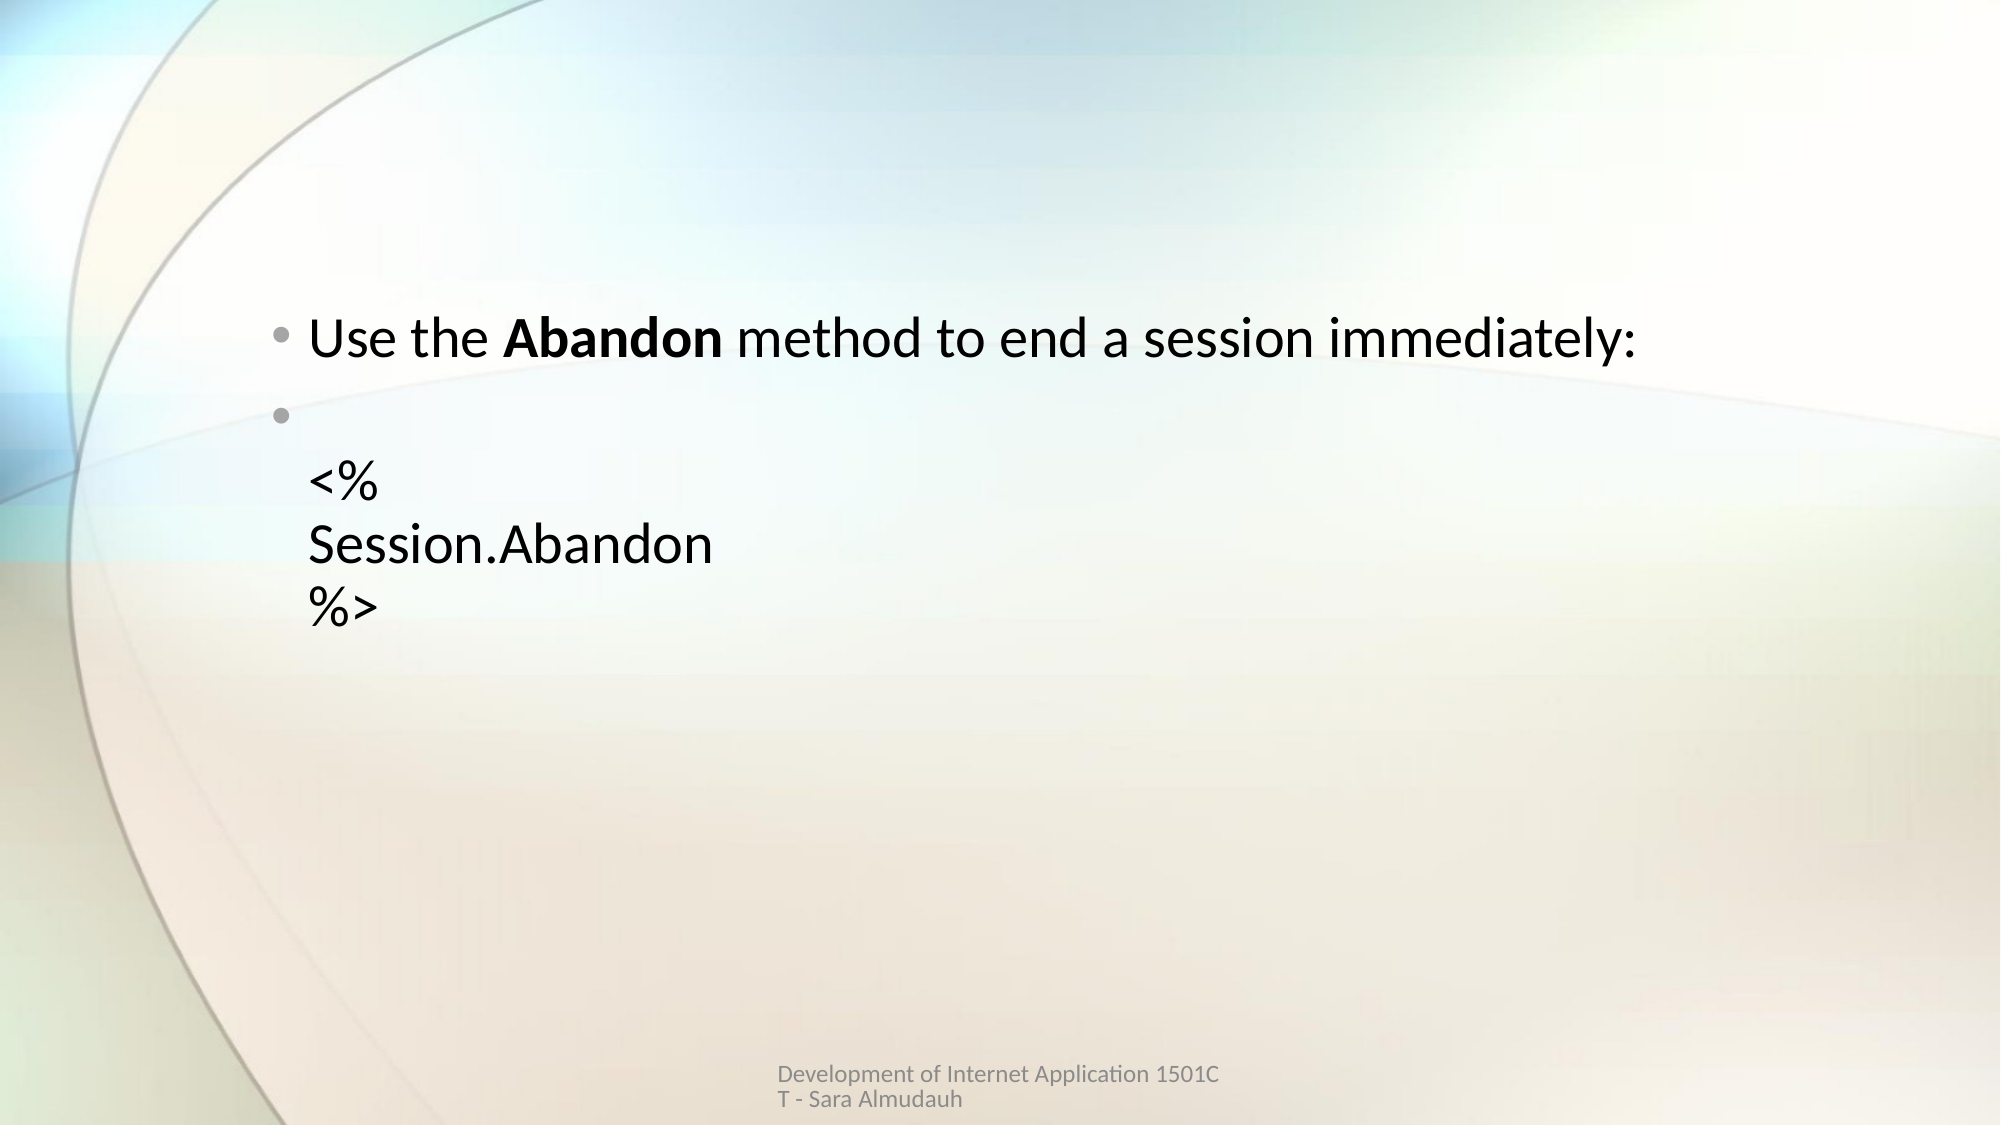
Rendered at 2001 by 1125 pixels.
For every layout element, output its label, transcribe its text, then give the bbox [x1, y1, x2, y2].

picture [0, 0, 2001, 1125]
list Use the Abandon method to end a session immediately: <% Session.Abandon %> [256, 299, 1863, 1014]
footer Development of Internet Application 1501CT - Sara Almudauh [762, 1042, 1238, 1103]
